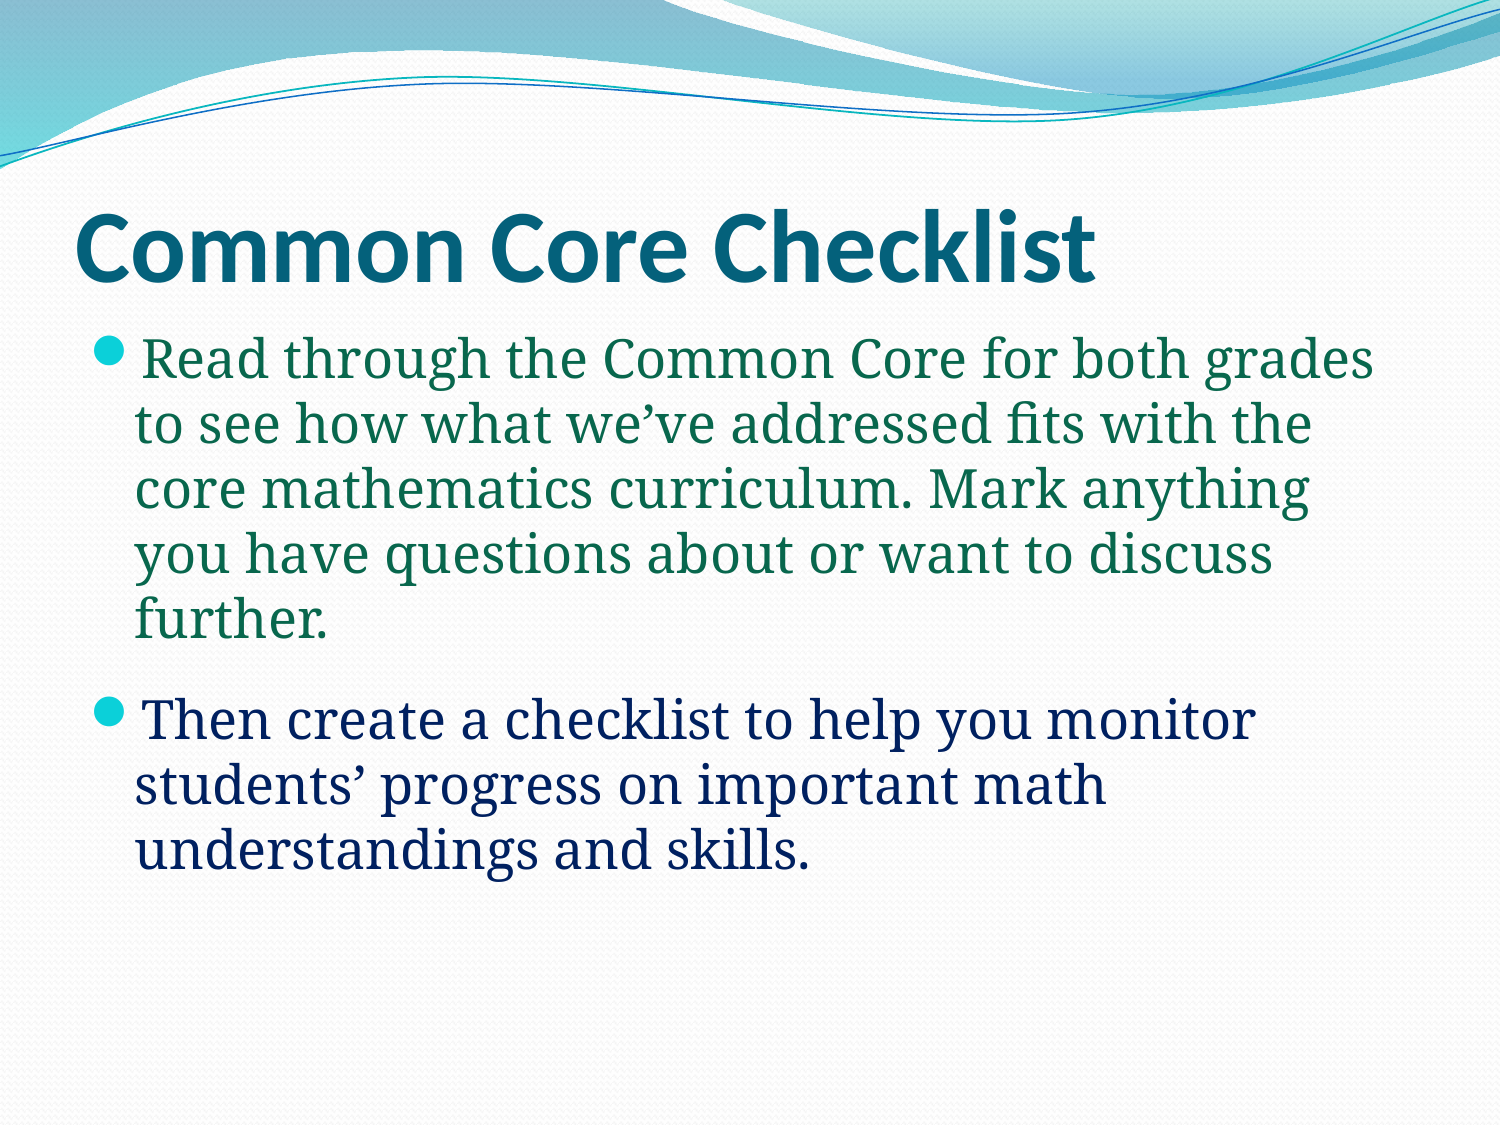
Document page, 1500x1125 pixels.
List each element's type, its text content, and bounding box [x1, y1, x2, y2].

title Common Core Checklist [75, 115, 1425, 303]
list Read through the Common Core for both grades to see how what we’ve addressed fits with the core mathematics curriculum. Mark anything you have questions about or want to discuss further. Then create a checklist to help you monitor students’ progress on important math understandings and skills. [75, 317, 1425, 1038]
